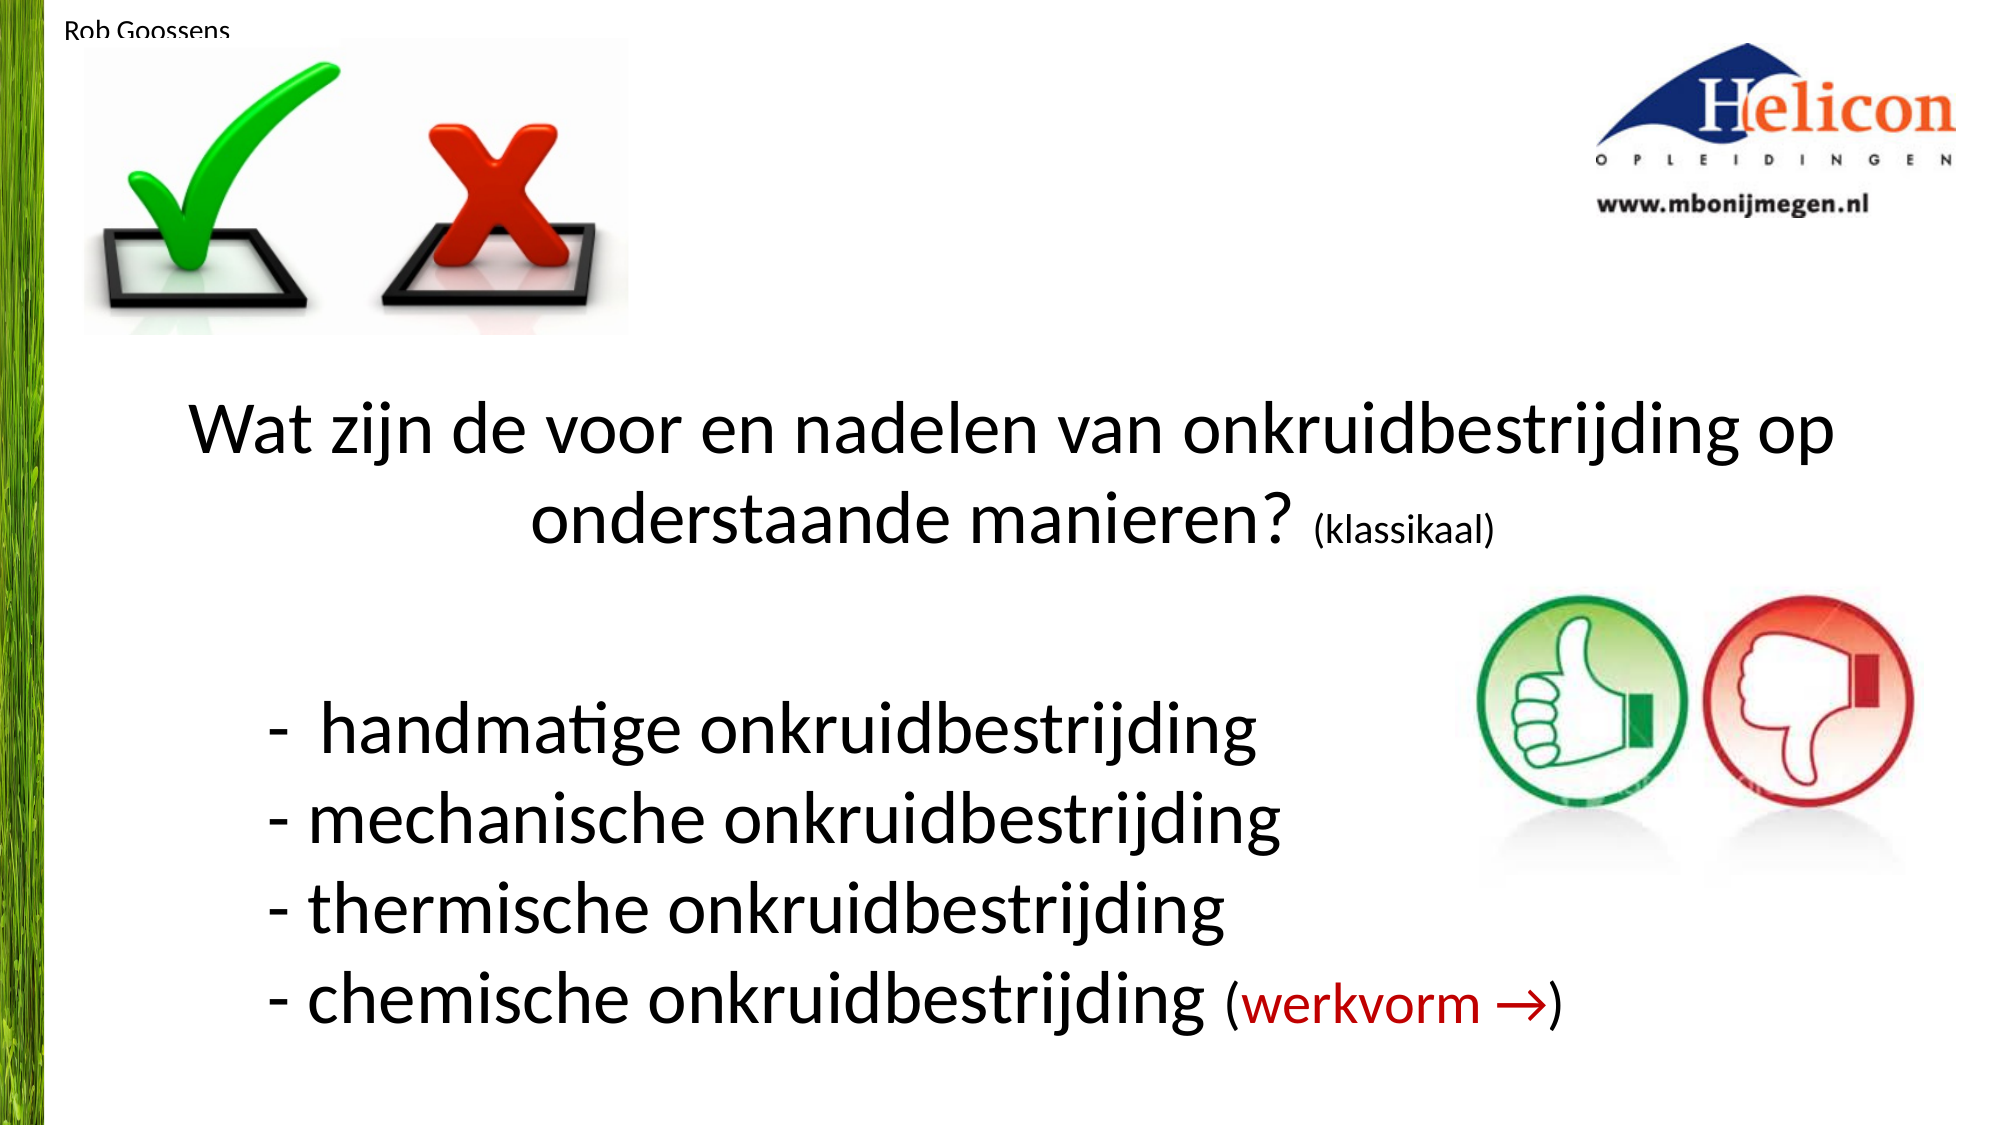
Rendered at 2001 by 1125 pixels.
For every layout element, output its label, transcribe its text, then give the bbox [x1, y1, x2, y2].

text_box [0, 0, 45, 1125]
picture [80, 38, 629, 335]
text_box Rob Goossens [49, 3, 250, 54]
picture [1596, 43, 1956, 218]
text_box Wat zijn de voor en nadelen van onkruidbestrijding op onderstaande manieren? (klassikaal) - handmatige onkruidbestrijding - mechanische onkruidbestrijding - thermische onkruidbestrijding - chemische onkruidbestrijding (werkvorm →) [102, 371, 1924, 1046]
picture [1454, 562, 1924, 925]
